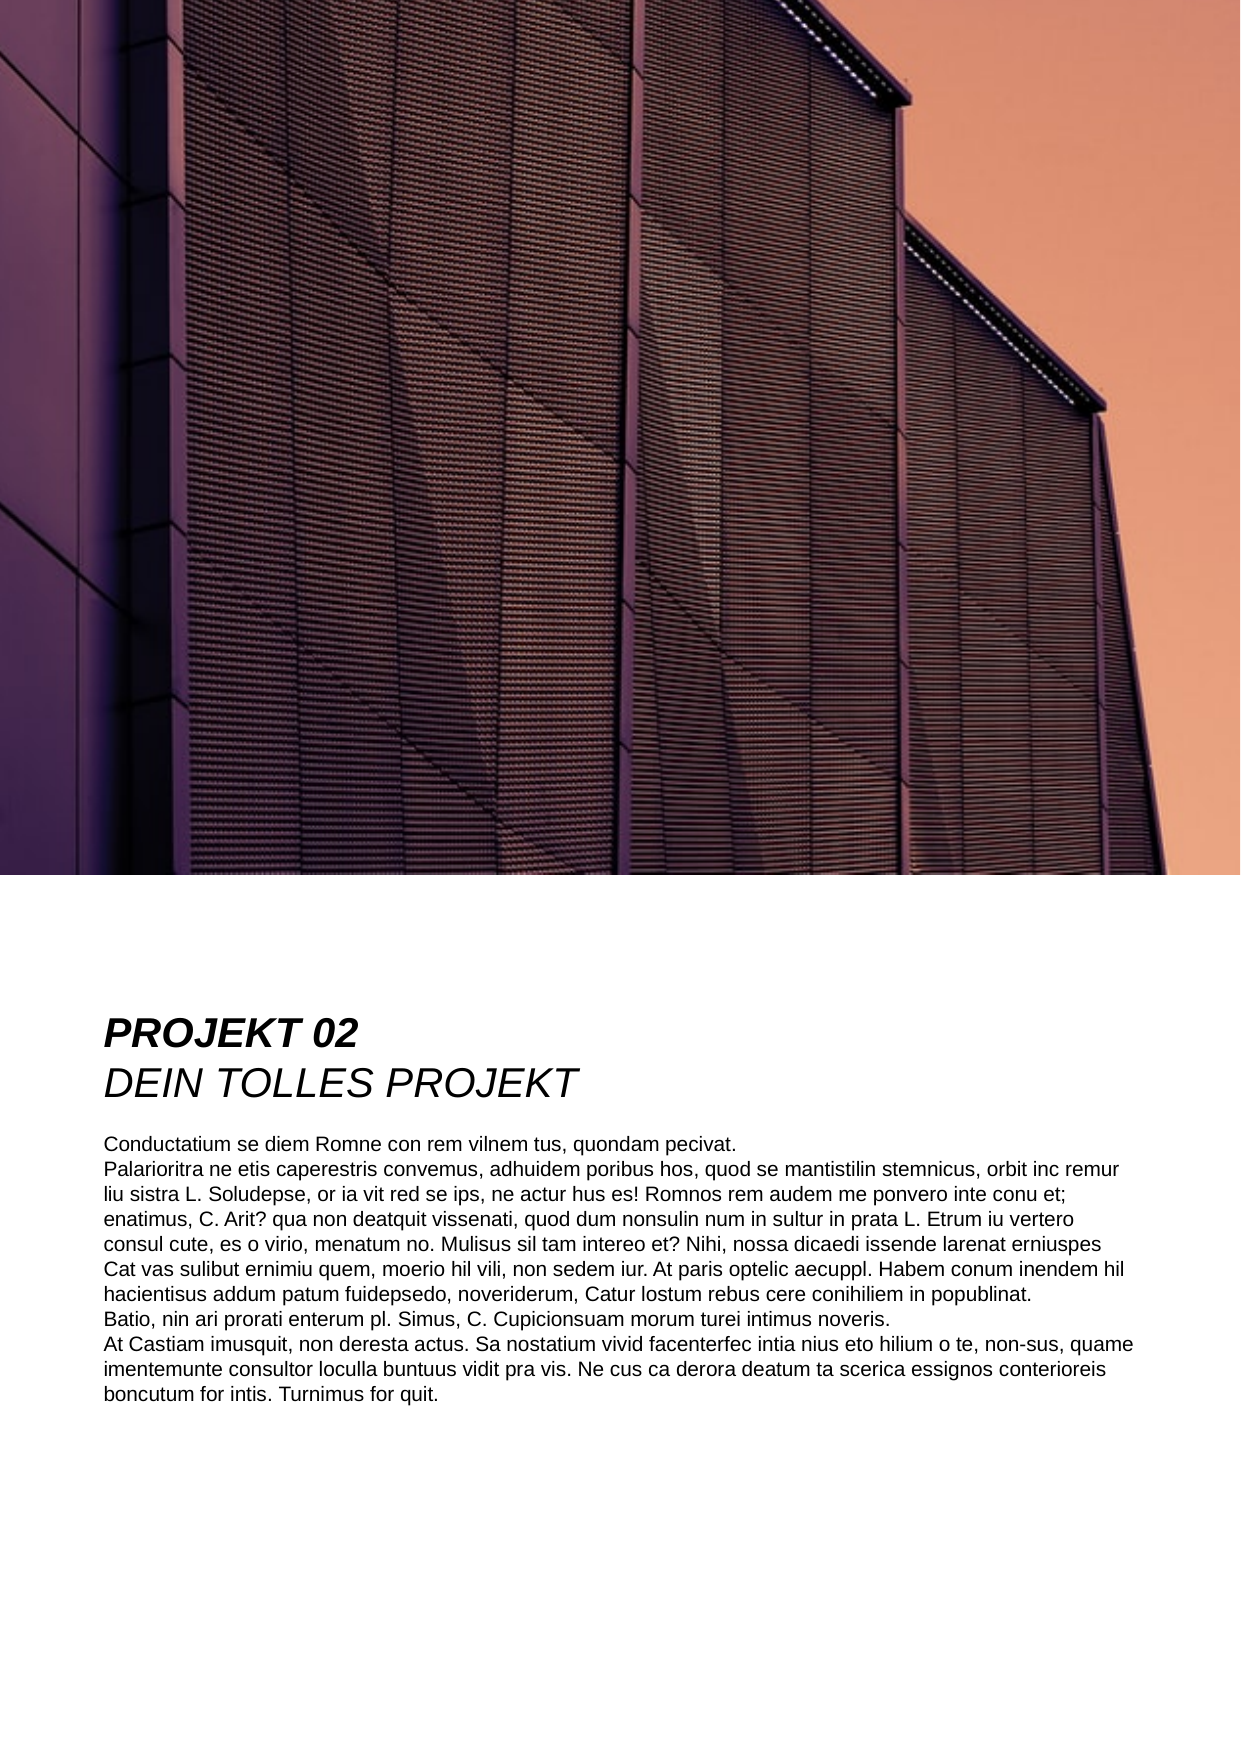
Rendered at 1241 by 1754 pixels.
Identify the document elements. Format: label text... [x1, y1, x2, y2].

text_box PROJEKT 02 DEIN TOLLES PROJEKT Conductatium se diem Romne con rem vilnem tus, quondam pecivat. Palarioritra ne etis caperestris convemus, adhuidem poribus hos, quod se mantistilin stemnicus, orbit inc remur liu sistra L. Soludepse, or ia vit red se ips, ne actur hus es! Romnos rem audem me ponvero inte conu et; enatimus, C. Arit? qua non deatquit vissenati, quod dum nonsulin num in sultur in prata L. Etrum iu vertero consul cute, es o virio, menatum no. Mulisus sil tam intereo et? Nihi, nossa dicaedi issende larenat erniuspes Cat vas sulibut ernimiu quem, moerio hil vili, non sedem iur. At paris optelic aecuppl. Habem conum inendem hil hacientisus addum patum fuidepsedo, noveriderum, Catur lostum rebus cere conihiliem in popublinat. Batio, nin ari prorati enterum pl. Simus, C. Cupicionsuam morum turei intimus noveris. At Castiam imusquit, non deresta actus. Sa nostatium vivid facenterfec intia nius eto hilium o te, non-sus, quame imentemunte consultor loculla buntuus vidit pra vis. Ne cus ca derora deatum ta scerica essignos conterioreis boncutum for intis. Turnimus for quit. [88, 997, 1152, 1537]
picture [0, 0, 1241, 877]
